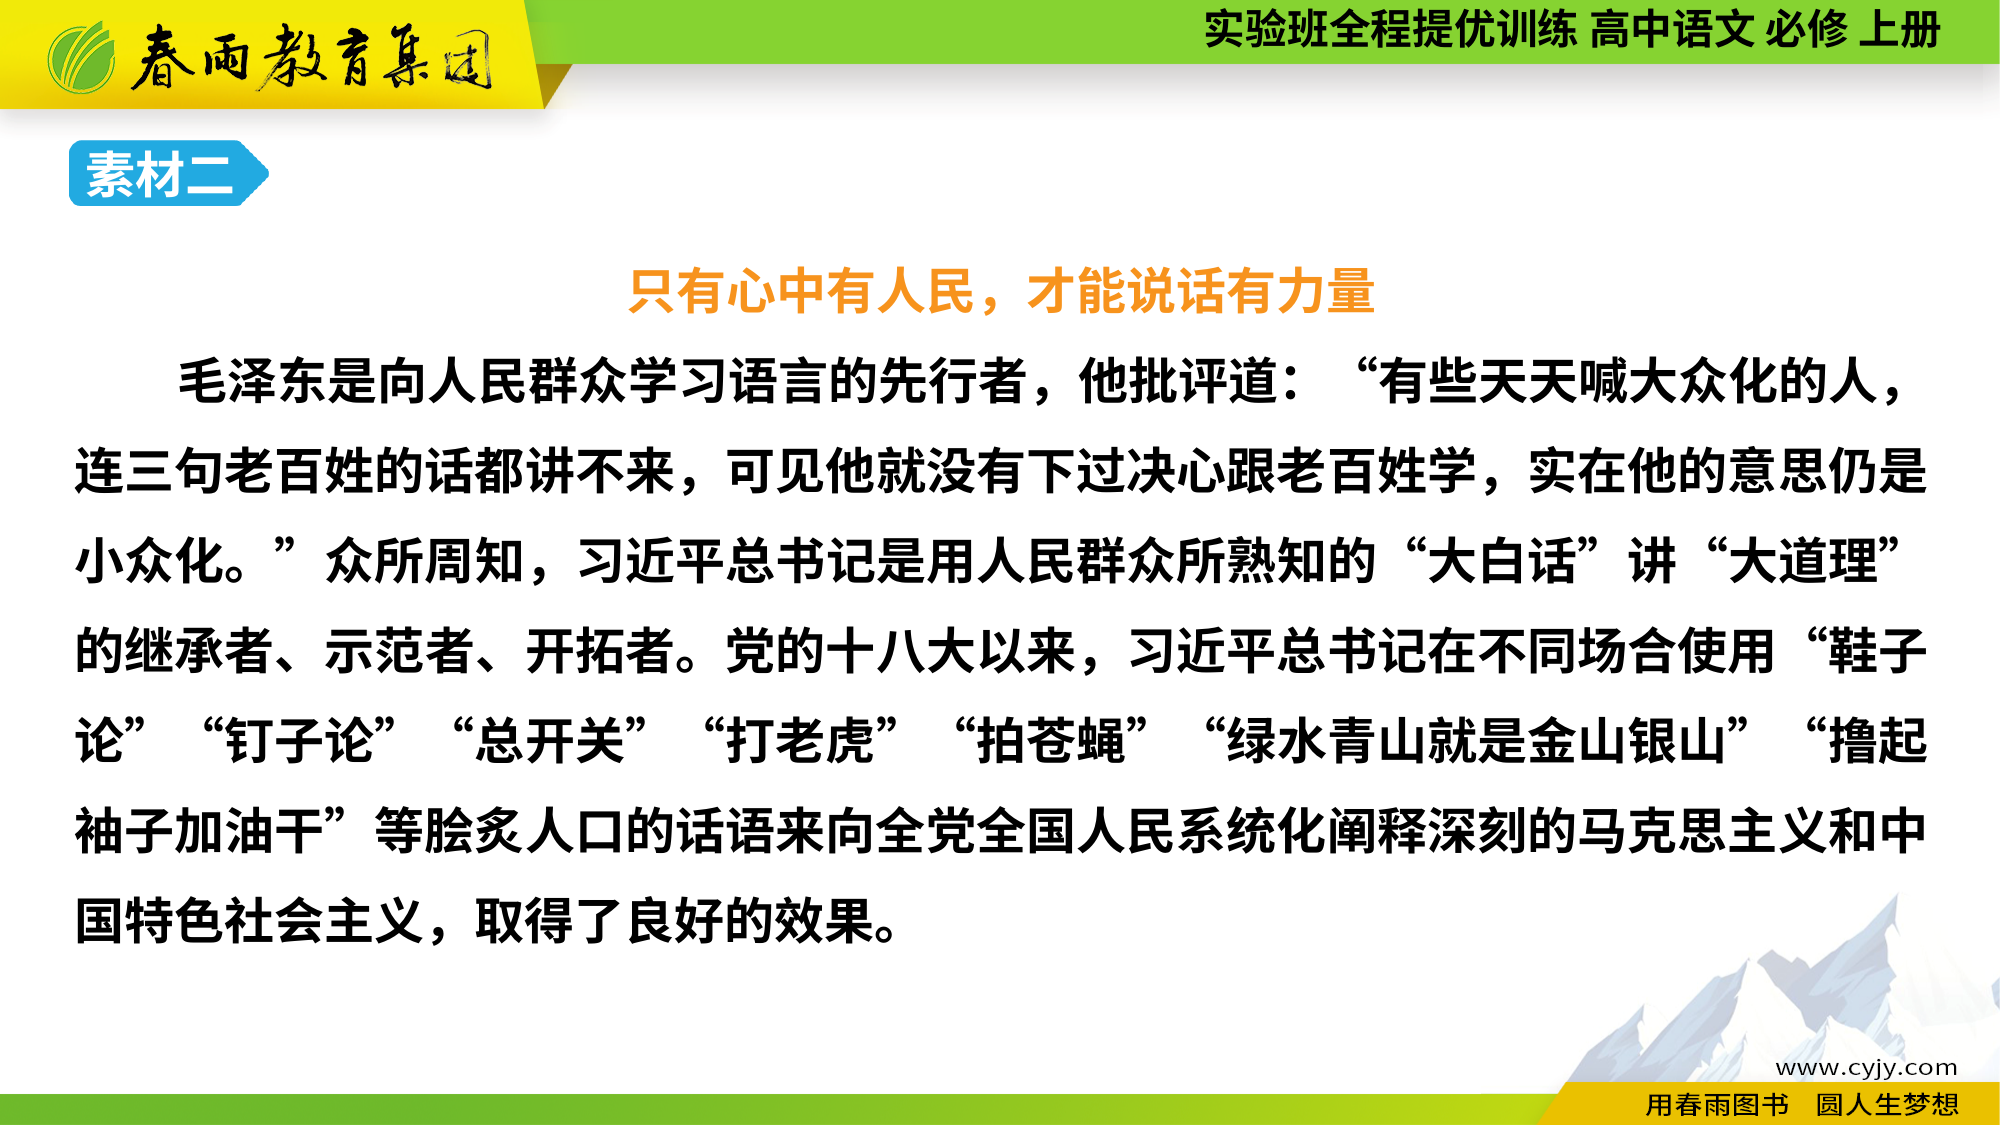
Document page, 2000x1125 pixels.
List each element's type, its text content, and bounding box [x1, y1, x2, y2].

picture [0, 0, 2000, 1125]
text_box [69, 135, 269, 212]
list 只有心中有人民，才能说话有力量 毛泽东是向人民群众学习语言的先行者，他批评道：“有些天天喊大众化的人，连三句老百姓的话都讲不来，可见他就没有下过决心跟老百姓学，实在他的意思仍是小众化。”众所周知，习近平总书记是用人民群众所熟知的“大白话”讲“大道理”的继承者、示范者、开拓者。党的十八大以来，习近平总书记在不同场合使用“鞋子论”“钉子论”“总开关”“打老虎”“拍苍蝇”“绿水青山就是金山银山”“撸起袖子加油干”等脍炙人口的话语来向全党全国人民系统化阐释深刻的马克思主义和中国特色社会主义，取得了良好的效果。 [59, 221, 1944, 953]
